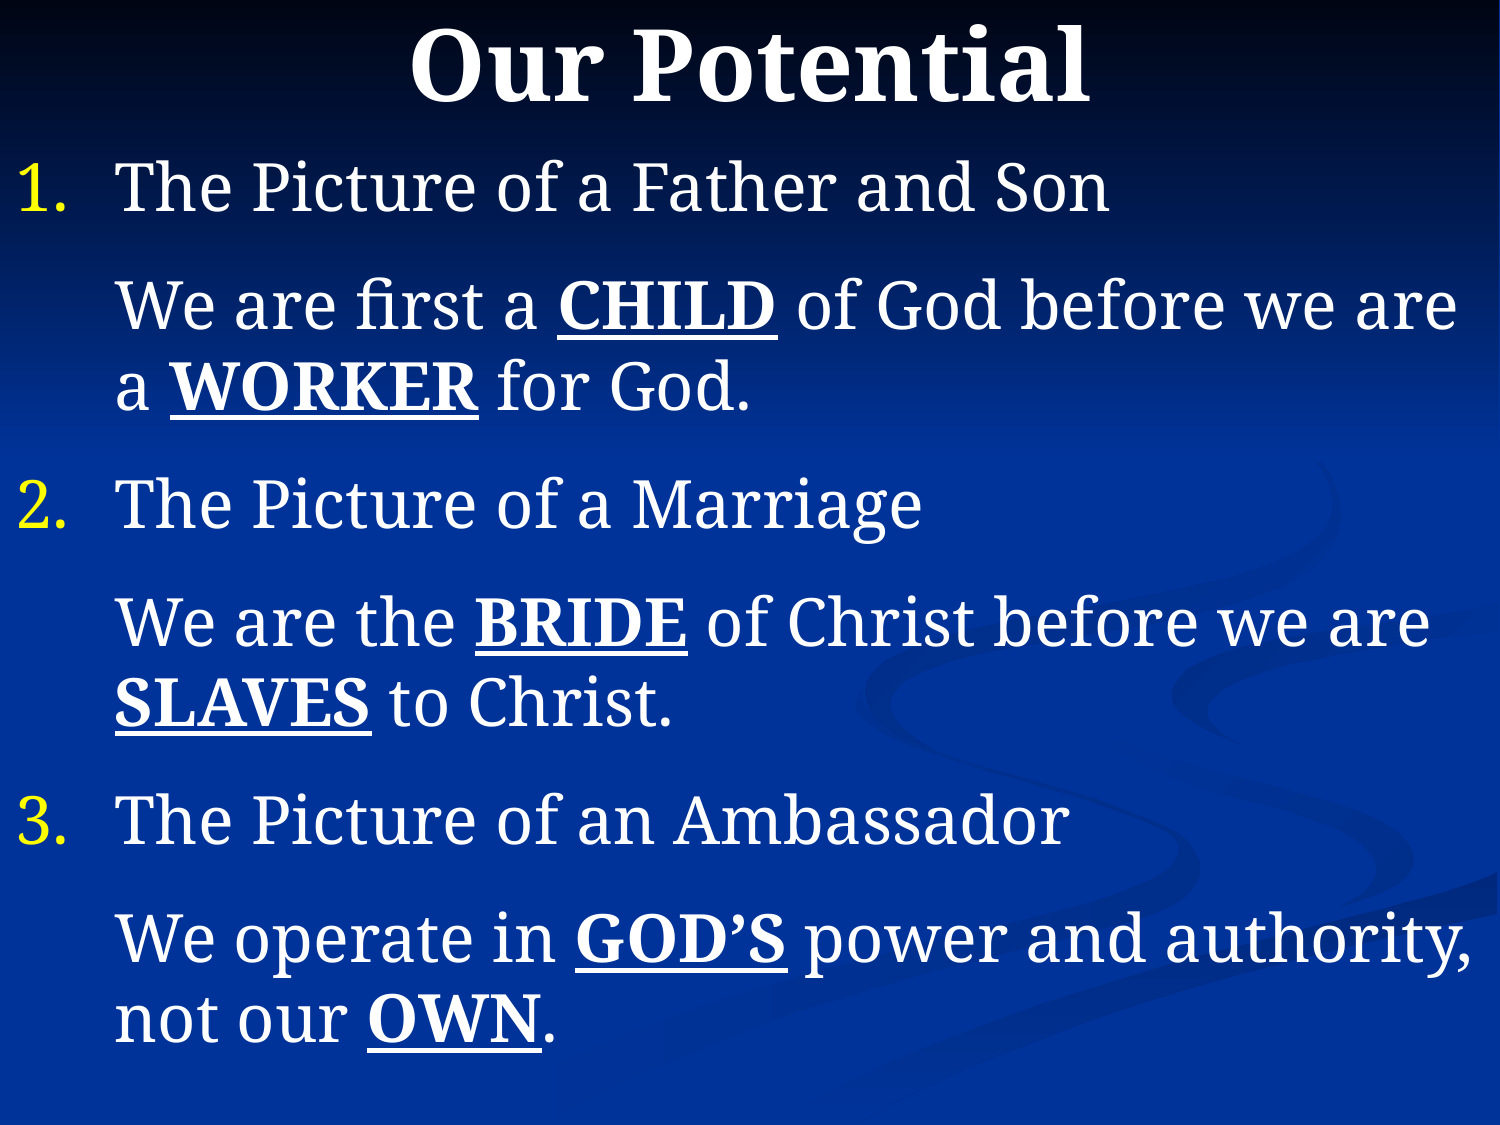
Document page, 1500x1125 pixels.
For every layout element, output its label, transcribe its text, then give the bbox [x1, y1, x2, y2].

list The Picture of a Father and Son We are first a CHILD of God before we are a WORKER for God. The Picture of a Marriage We are the BRIDE of Christ before we are SLAVES to Christ. The Picture of an Ambassador We operate in GOD’S power and authority, not our OWN. [0, 137, 1500, 801]
title Our Potential [37, 0, 1463, 137]
